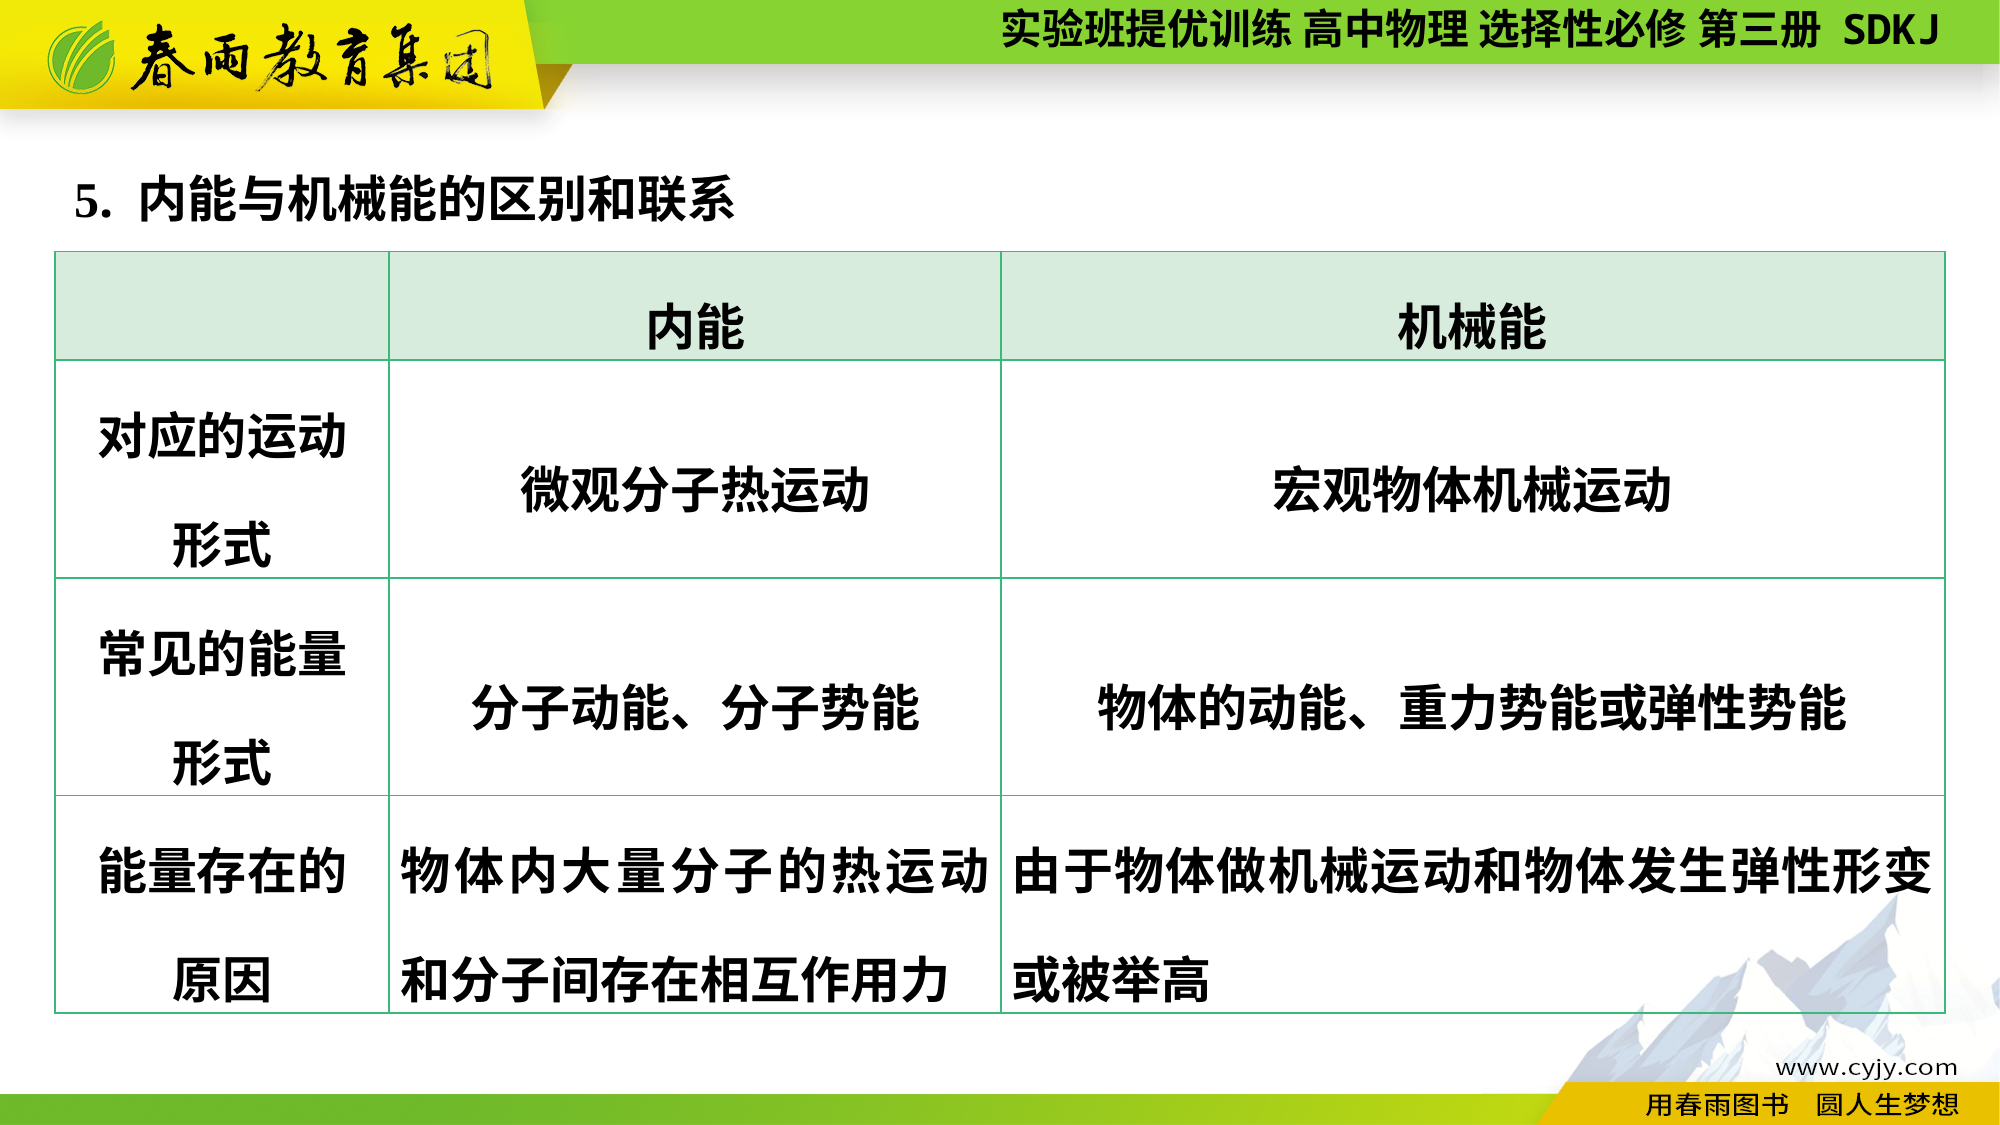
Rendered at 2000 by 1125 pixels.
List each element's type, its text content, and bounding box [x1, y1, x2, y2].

table_cell 由于物体做机械运动和物体发生弹性形变或被举高 [1002, 796, 1944, 1012]
table_cell 常见的能量 形式 [56, 579, 388, 795]
table_cell 物体内大量分子的热运动和分子间存在相互作用力 [390, 796, 1000, 1012]
table_cell 对应的运动 形式 [56, 361, 388, 577]
table_header 机械能 [1002, 252, 1944, 359]
table_cell 分子动能、分子势能 [390, 579, 1000, 795]
picture [0, 0, 2000, 1125]
table_header [56, 252, 388, 359]
table_cell 微观分子热运动 [390, 361, 1000, 577]
table_cell 物体的动能、重力势能或弹性势能 [1002, 579, 1944, 795]
table_cell 宏观物体机械运动 [1002, 361, 1944, 577]
list 5. 内能与机械能的区别和联系 [59, 130, 1944, 225]
table_cell 能量存在的 原因 [56, 796, 388, 1012]
table_header 内能 [390, 252, 1000, 359]
